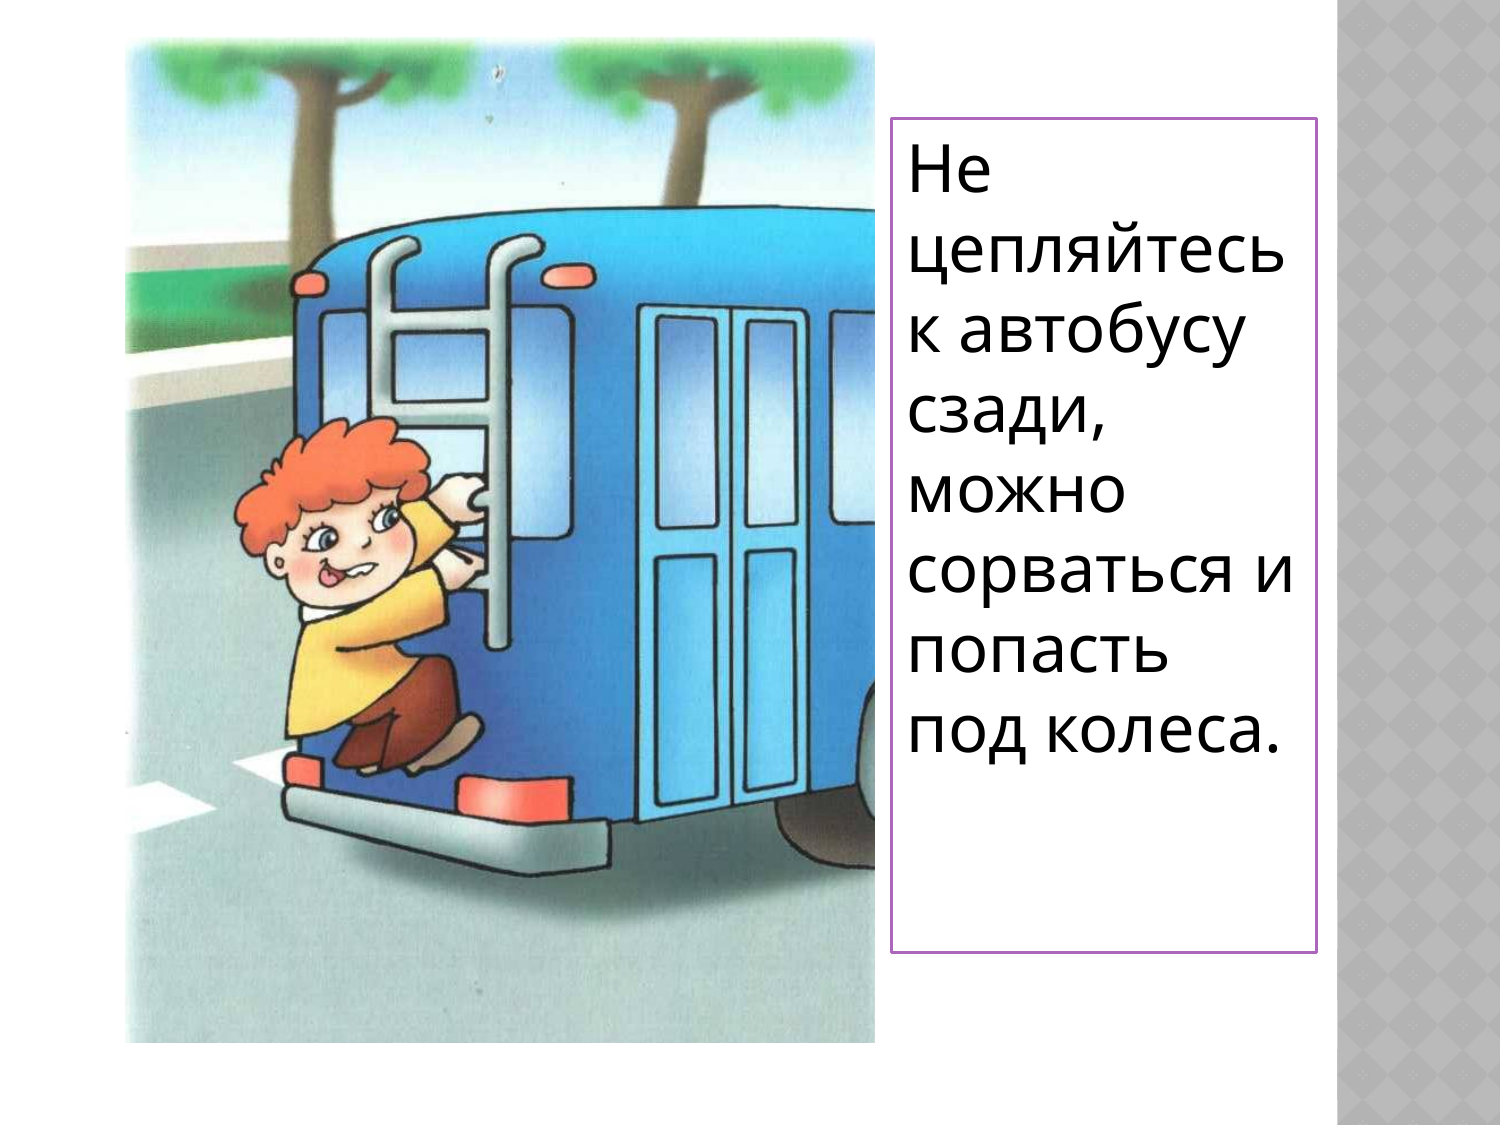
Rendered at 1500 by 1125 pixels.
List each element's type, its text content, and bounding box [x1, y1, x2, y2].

text_box Не цепляйтесь к автобусу сзади, можно сорваться и попасть под колеса. [890, 117, 1318, 954]
picture [124, 37, 876, 1043]
